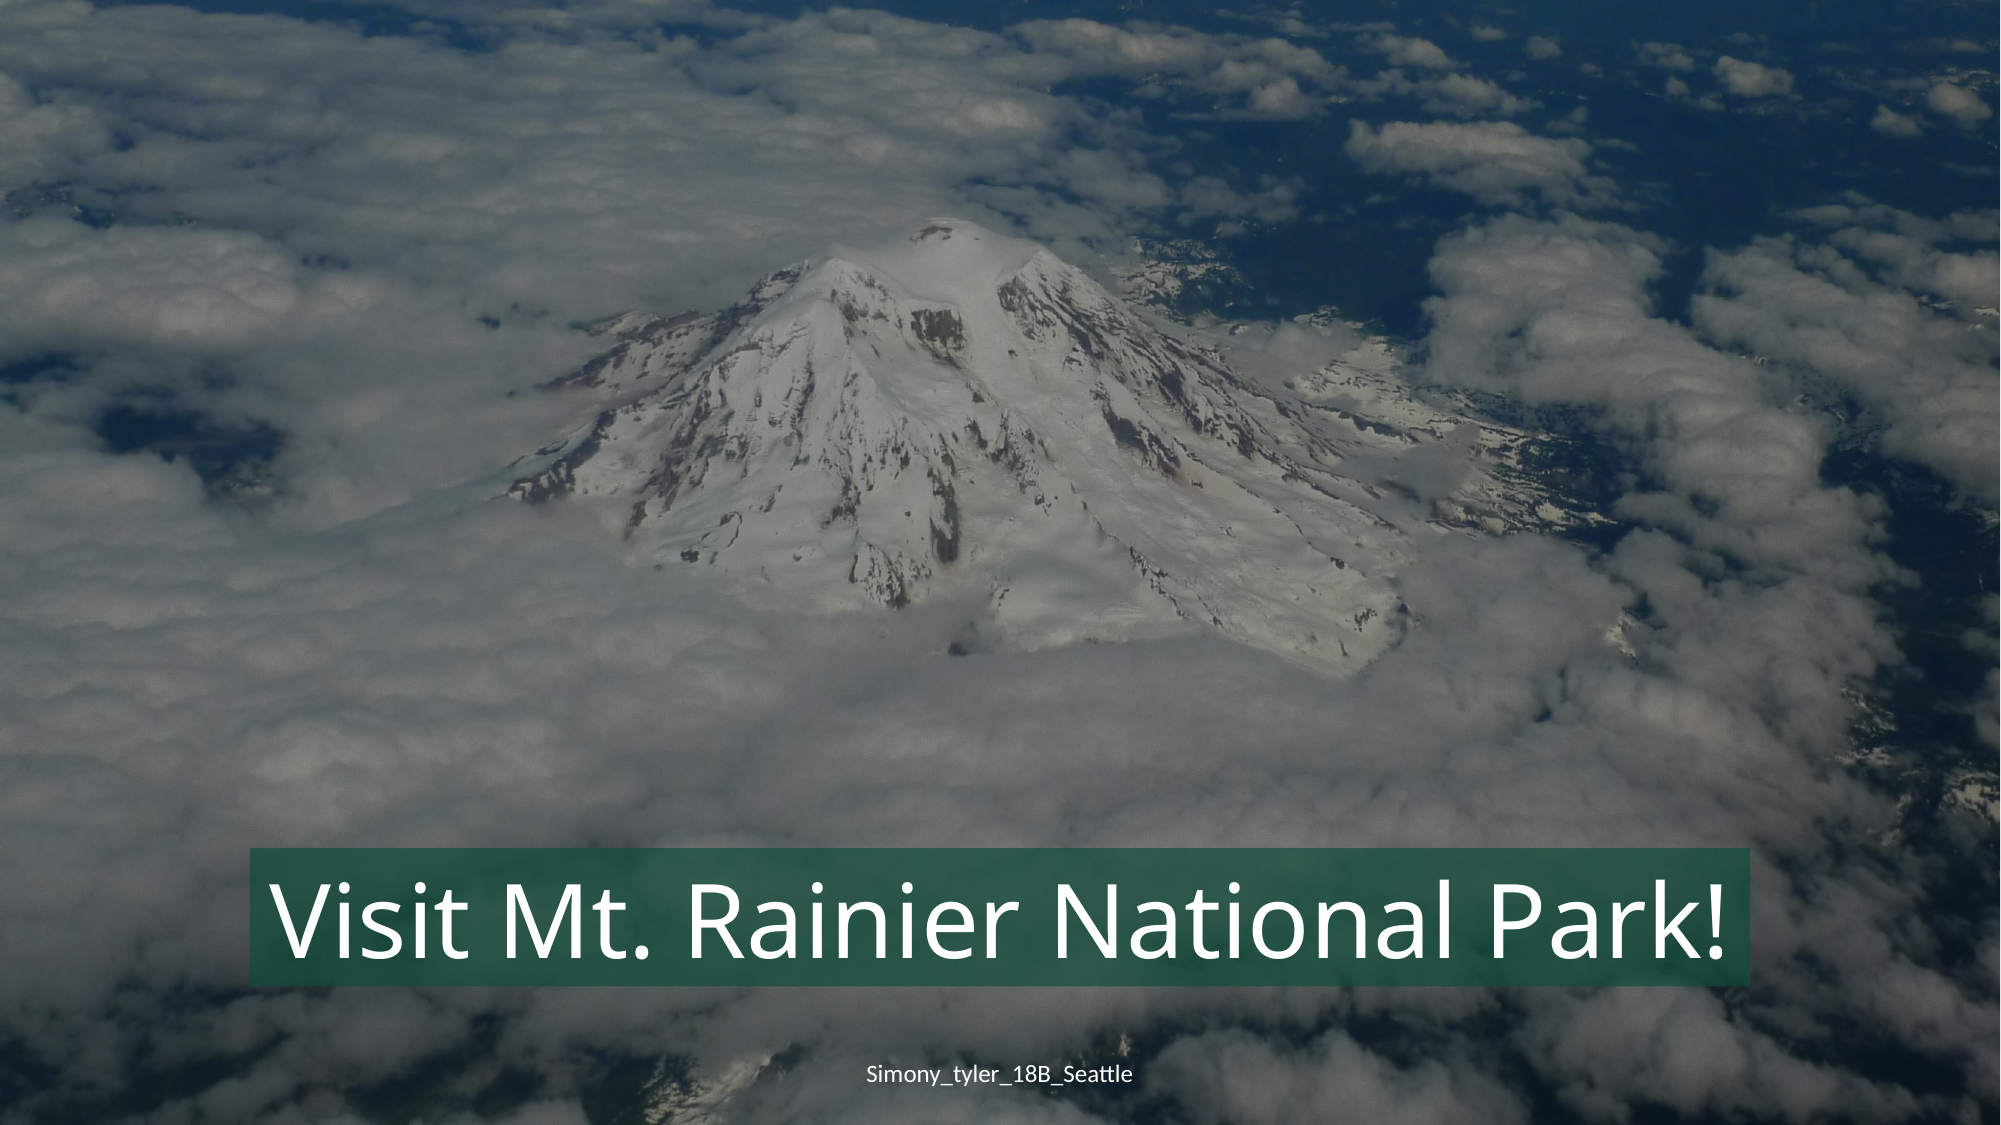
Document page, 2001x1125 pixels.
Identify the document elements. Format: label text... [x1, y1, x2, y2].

picture [0, 0, 2001, 1125]
footer Simony_tyler_18B_Seattle [662, 1042, 1338, 1103]
text_box Visit Mt. Rainier National Park! [249, 848, 1750, 987]
